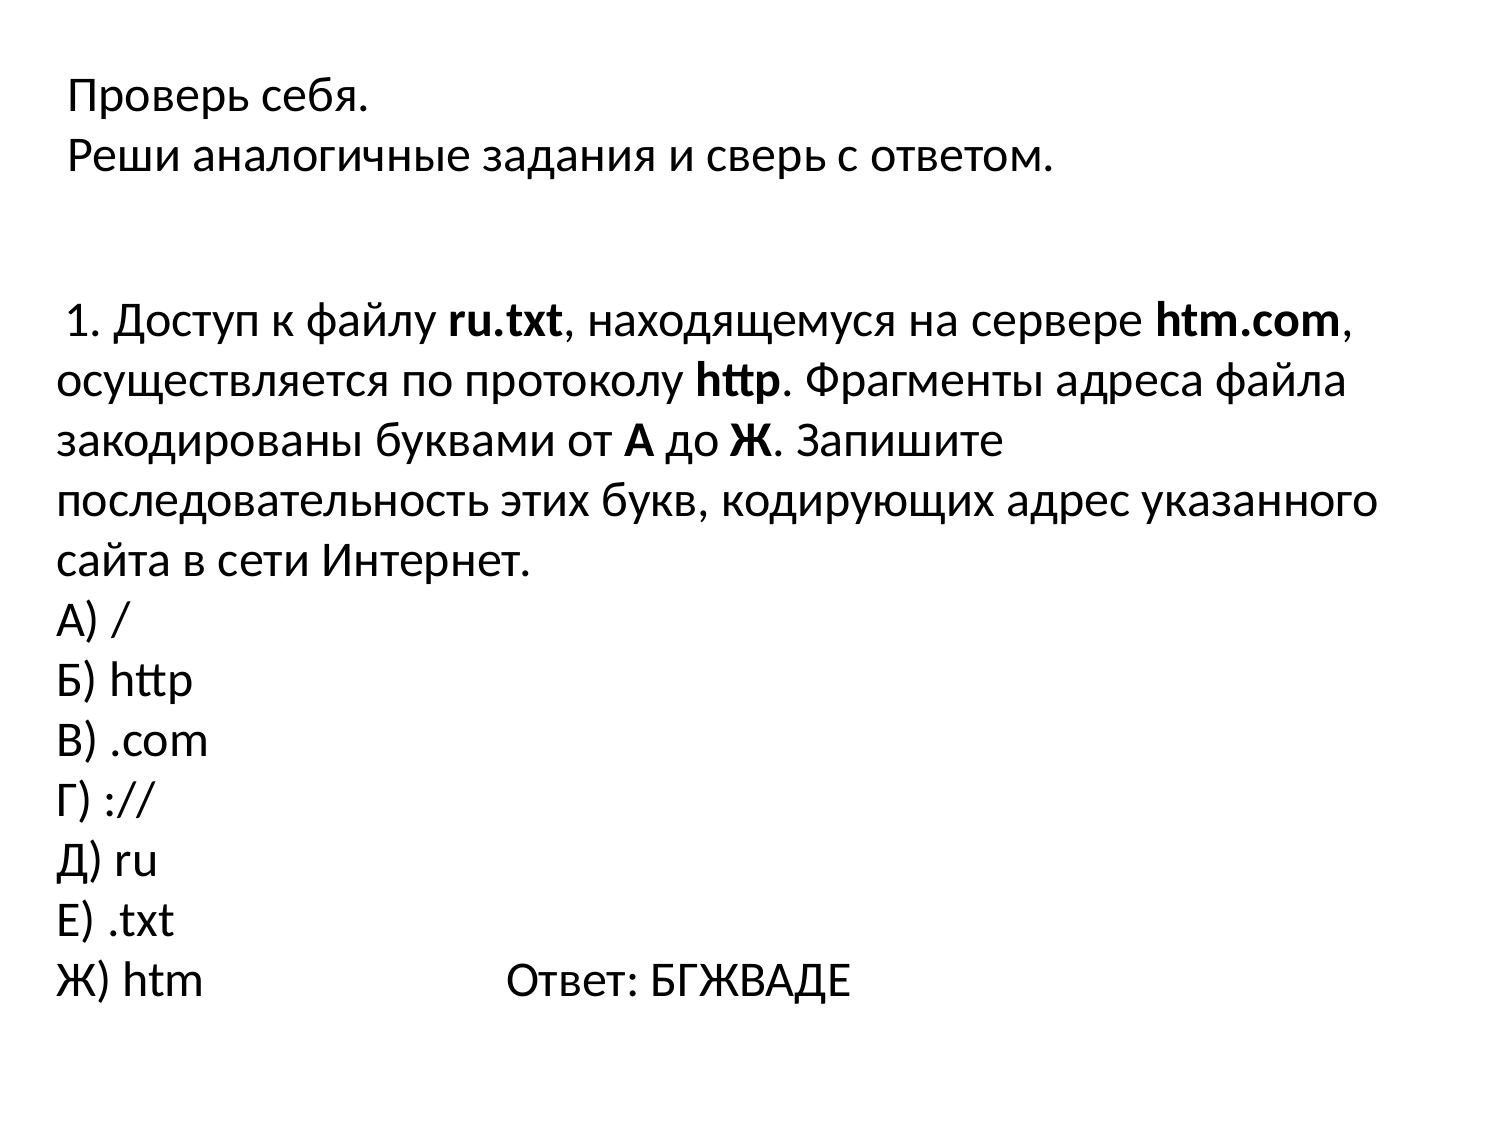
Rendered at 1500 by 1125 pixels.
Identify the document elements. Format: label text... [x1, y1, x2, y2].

text_box 1. Доступ к файлу ru.txt, находящемуся на сервере htm.com, осуществляется по протоколу http. Фрагменты адреса файла закодированы буквами от А до Ж. Запишите последовательность этих букв, кодирующих адрес указанного сайта в сети Интернет. А) / Б) http В) .com Г) :// Д) ru Е) .txt Ж) htm Ответ: БГЖВАДЕ [41, 278, 1436, 1014]
text_box Проверь себя. Реши аналогичные задания и сверь с ответом. [53, 54, 1105, 190]
